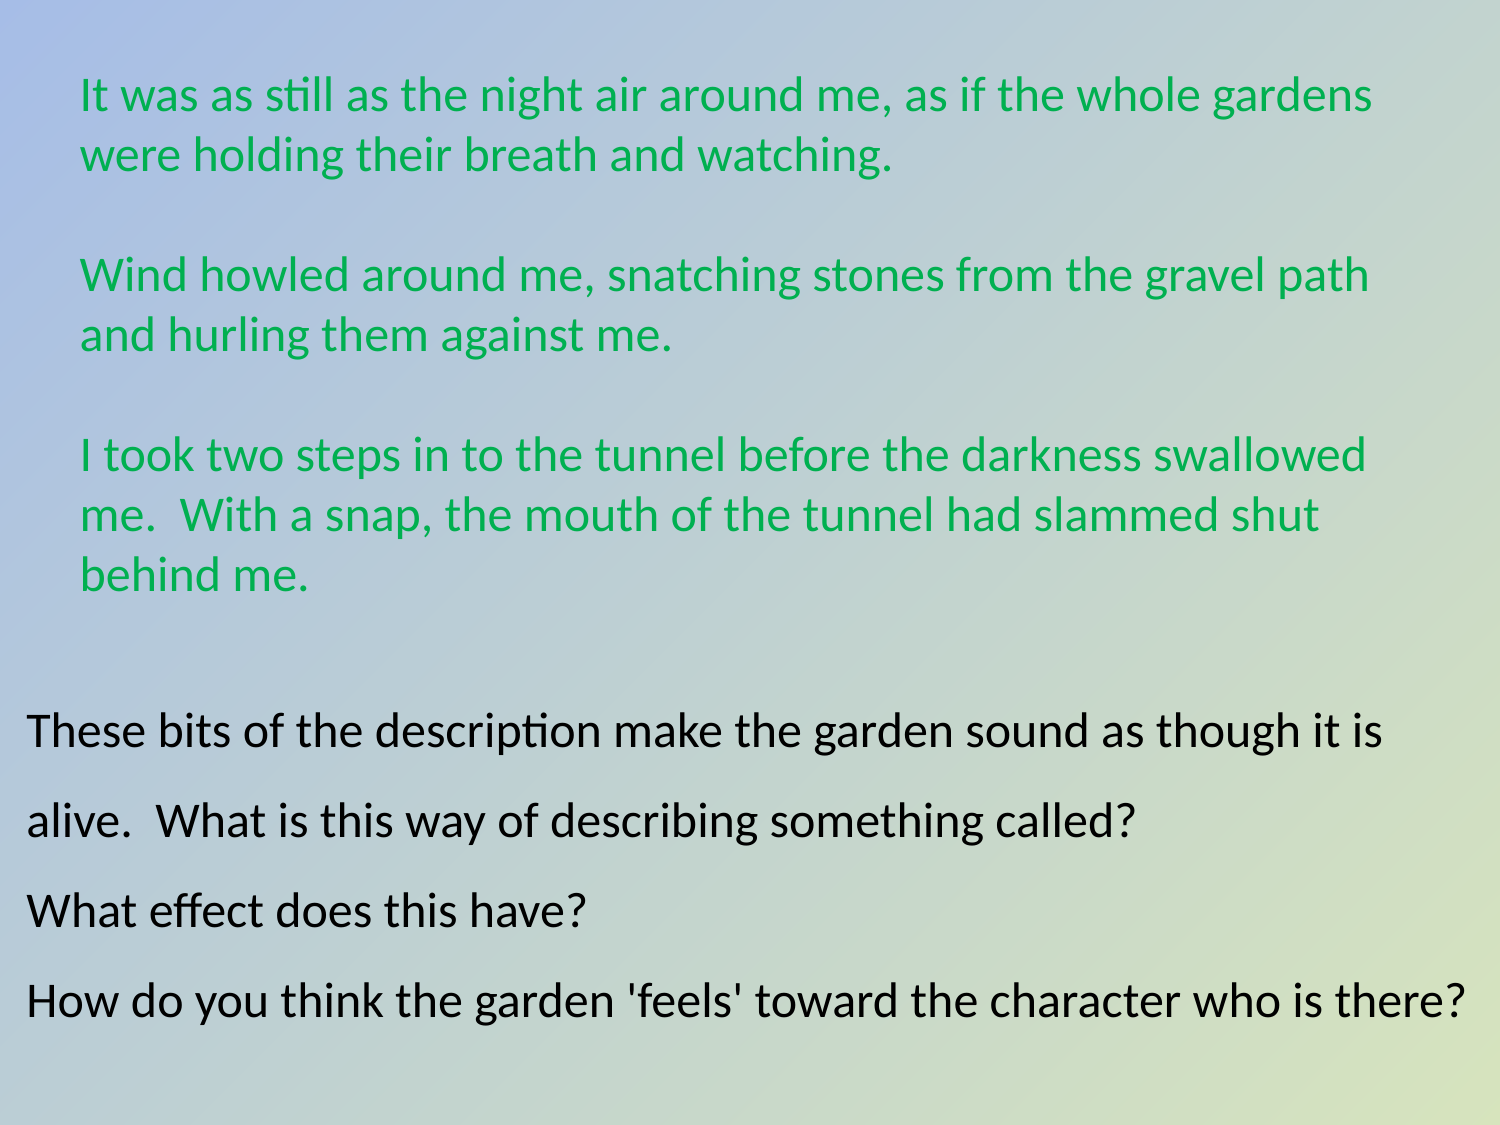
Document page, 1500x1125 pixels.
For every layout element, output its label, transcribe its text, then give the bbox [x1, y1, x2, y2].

text_box It was as still as the night air around me, as if the whole gardens were holding their breath and watching. Wind howled around me, snatching stones from the gravel path and hurling them against me. I took two steps in to the tunnel before the darkness swallowed me. With a snap, the mouth of the tunnel had slammed shut behind me. [64, 54, 1436, 655]
text_box These bits of the description make the garden sound as though it is alive. What is this way of describing something called? What effect does this have? How do you think the garden 'feels' toward the character who is there? [11, 660, 1500, 1036]
